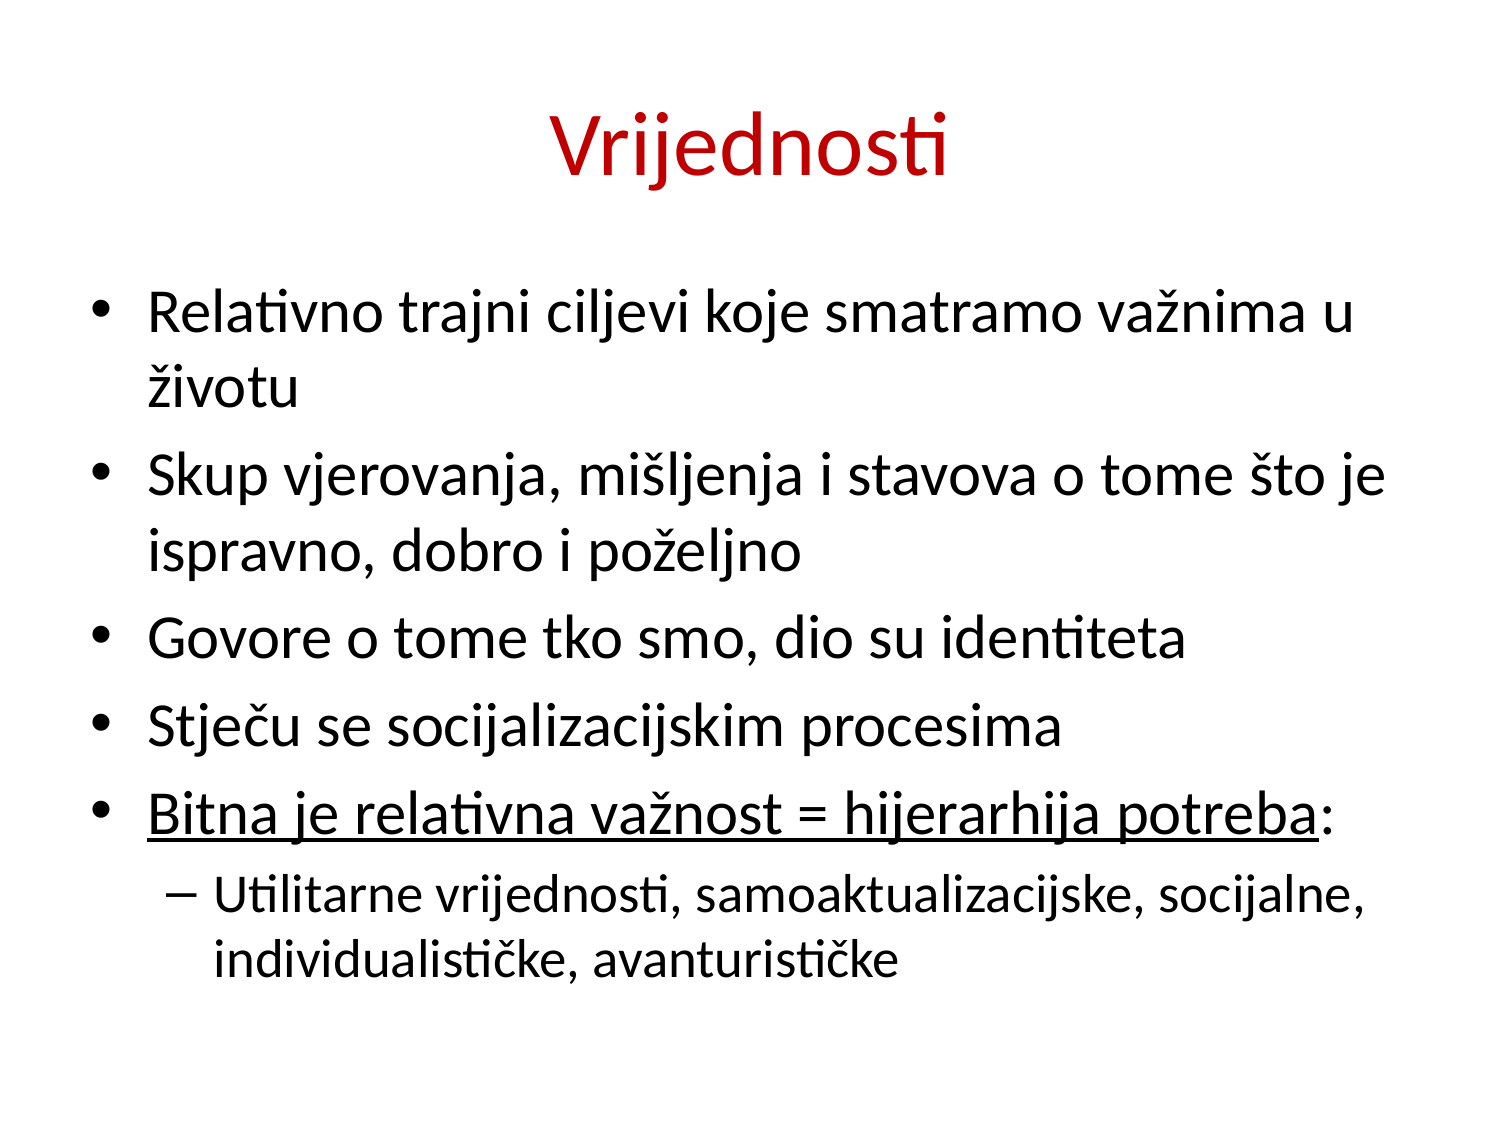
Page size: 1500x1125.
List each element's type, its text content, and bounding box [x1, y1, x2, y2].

title Vrijednosti [75, 45, 1425, 233]
list Relativno trajni ciljevi koje smatramo važnima u životu Skup vjerovanja, mišljenja i stavova o tome što je ispravno, dobro i poželjno Govore o tome tko smo, dio su identiteta Stječu se socijalizacijskim procesima Bitna je relativna važnost = hijerarhija potreba: Utilitarne vrijednosti, samoaktualizacijske, socijalne, individualističke, avanturističke [75, 262, 1425, 1005]
